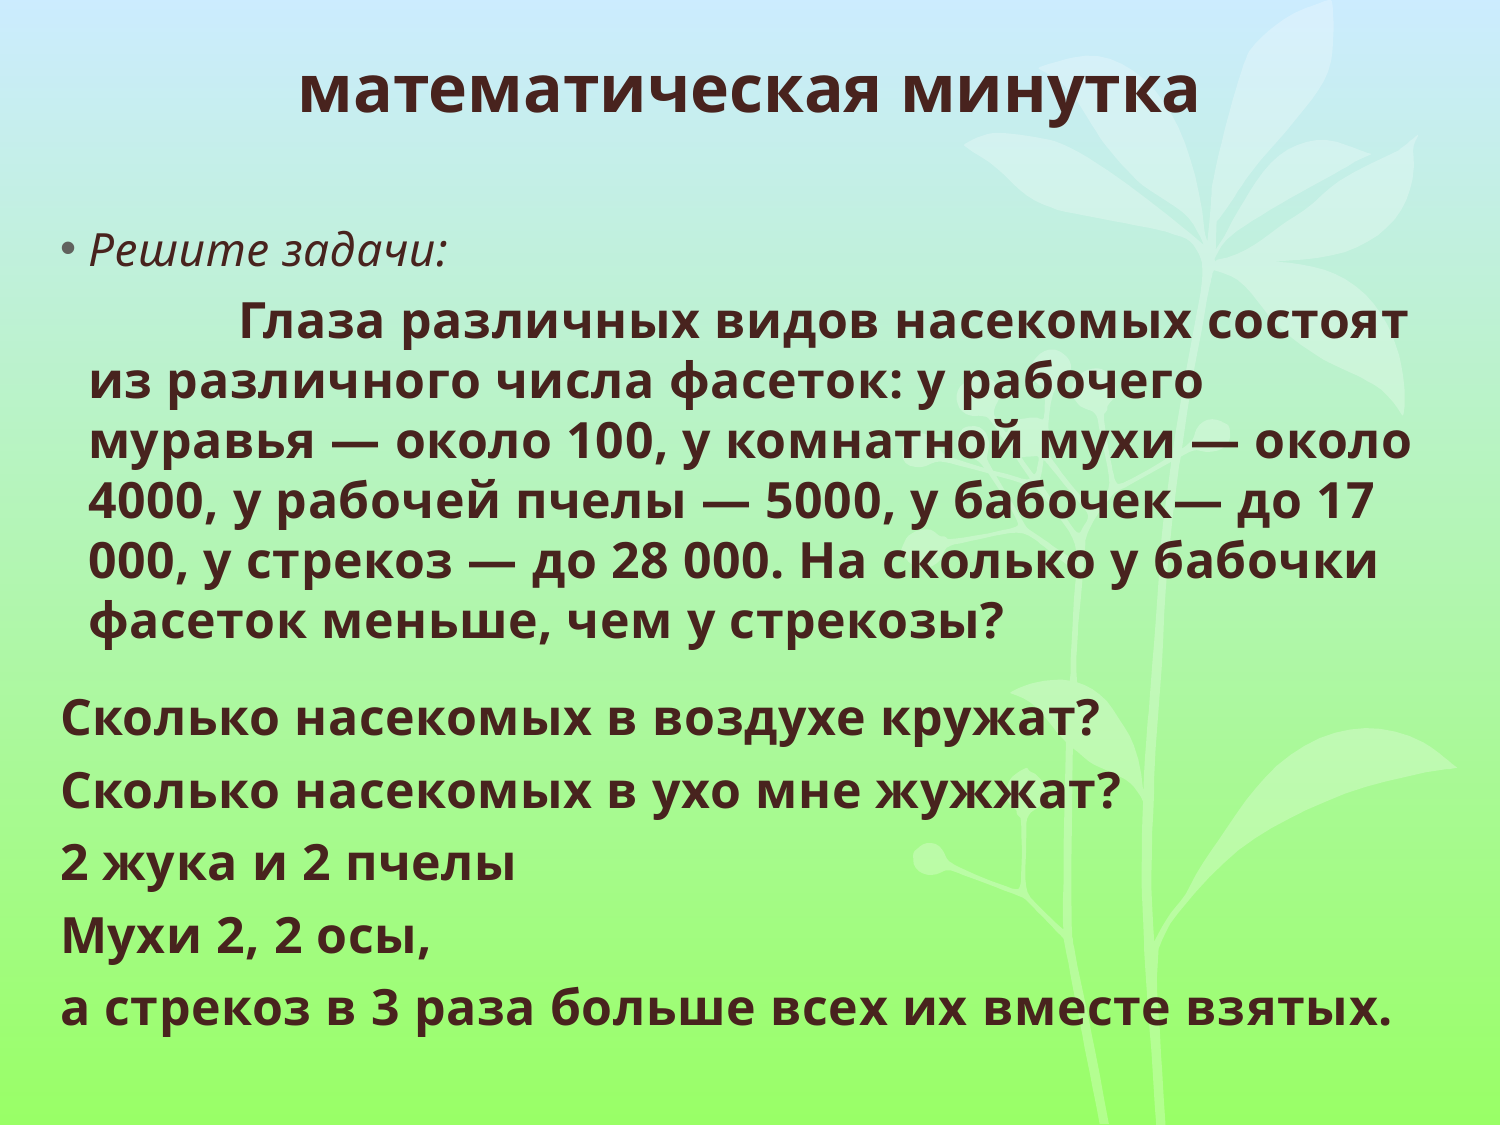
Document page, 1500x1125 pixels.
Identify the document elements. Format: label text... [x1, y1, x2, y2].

list Решите задачи: Глаза различных видов насекомых состоят из различного числа фасеток: у рабочего муравья — около 100, у комнатной мухи — около 4000, у рабочей пчелы — 5000, у бабочек— до 17 000, у стрекоз — до 28 000. На сколько у бабочки фасеток меньше, чем у стрекозы? Сколько насекомых в воздухе кружат? Сколько насекомых в ухо мне жужжат? 2 жука и 2 пчелы Мухи 2, 2 осы, а стрекоз в 3 раза больше всех их вместе взятых. [45, 213, 1455, 1023]
title математическая минутка [45, 37, 1455, 213]
